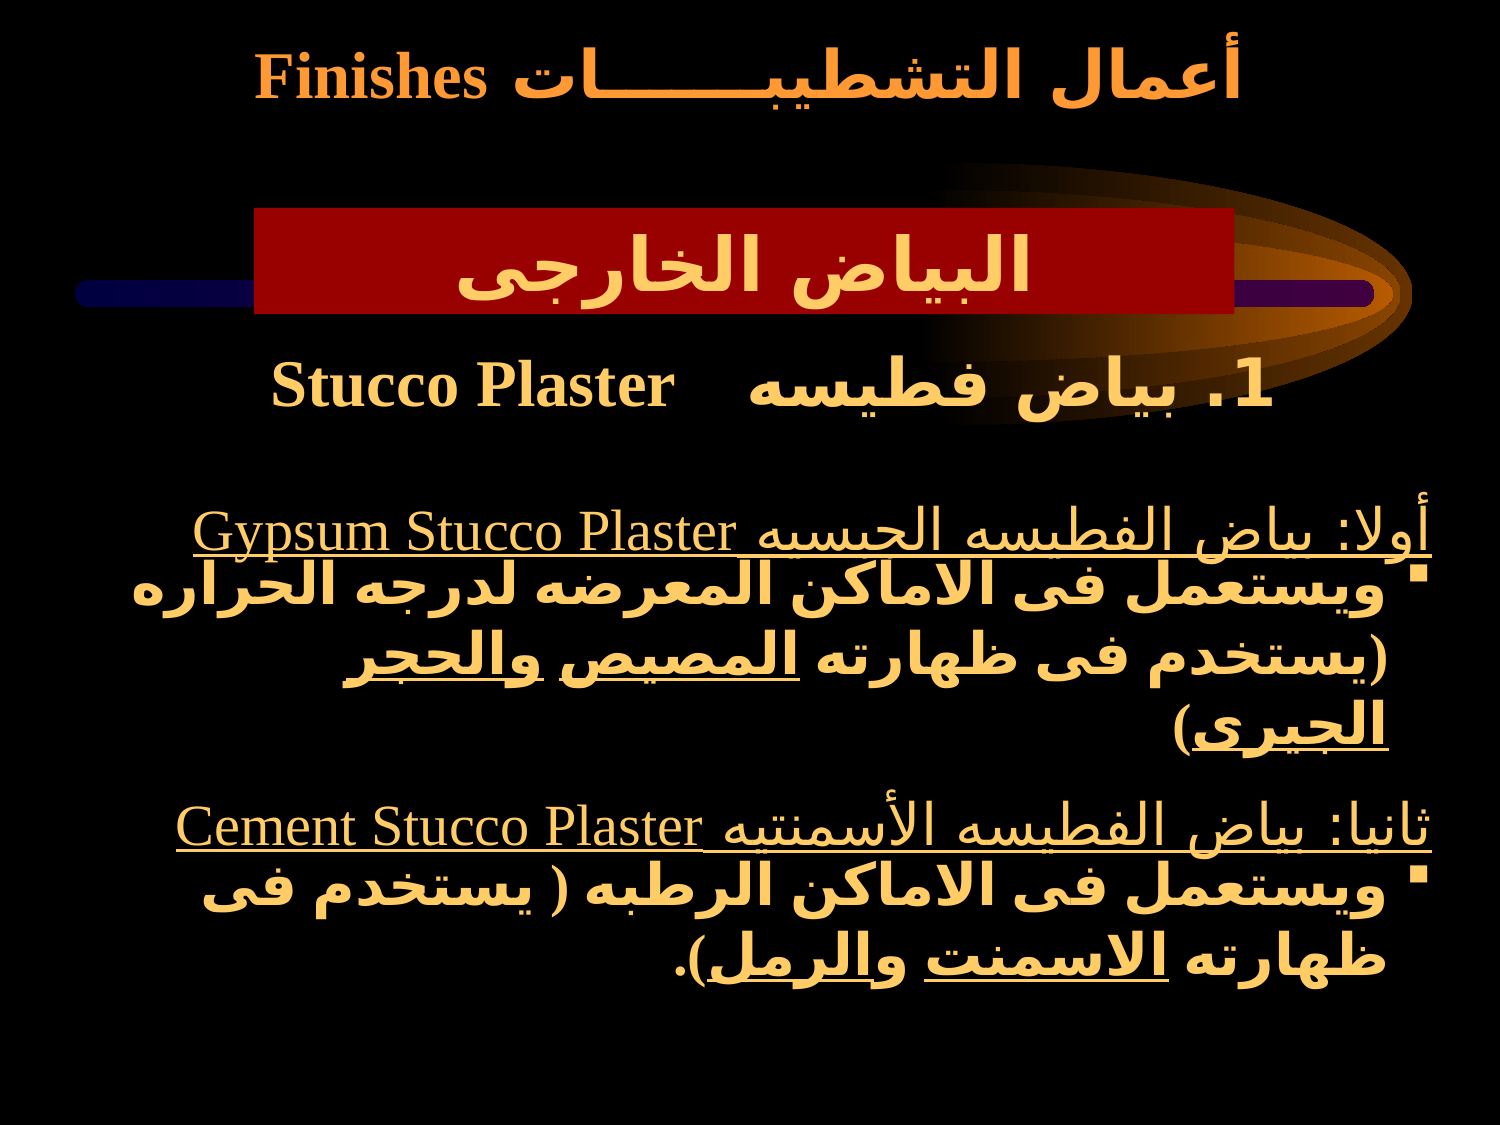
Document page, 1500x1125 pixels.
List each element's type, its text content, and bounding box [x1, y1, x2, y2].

text_box ويستعمل فى الاماكن الرطبه ( يستخدم فى ظهارته الاسمنت والرمل). [100, 869, 1448, 964]
text_box ثانيا: بياض الفطيسه الأسمنتيه Cement Stucco Plaster [159, 775, 1448, 869]
text_box 1. بياض فطيسه Stucco Plaster [478, 326, 1046, 433]
text_box أولا: بياض الفطيسه الجبسيه Gypsum Stucco Plaster [159, 479, 1448, 575]
text_box أعمال التشطيبـــــــات Finishes [183, 19, 1317, 126]
text_box ويستعمل فى الاماكن المعرضه لدرجه الحراره (يستخدم فى ظهارته المصيص والحجر الجيرى) [112, 586, 1448, 716]
text_box البياض الخارجى [253, 207, 1235, 315]
